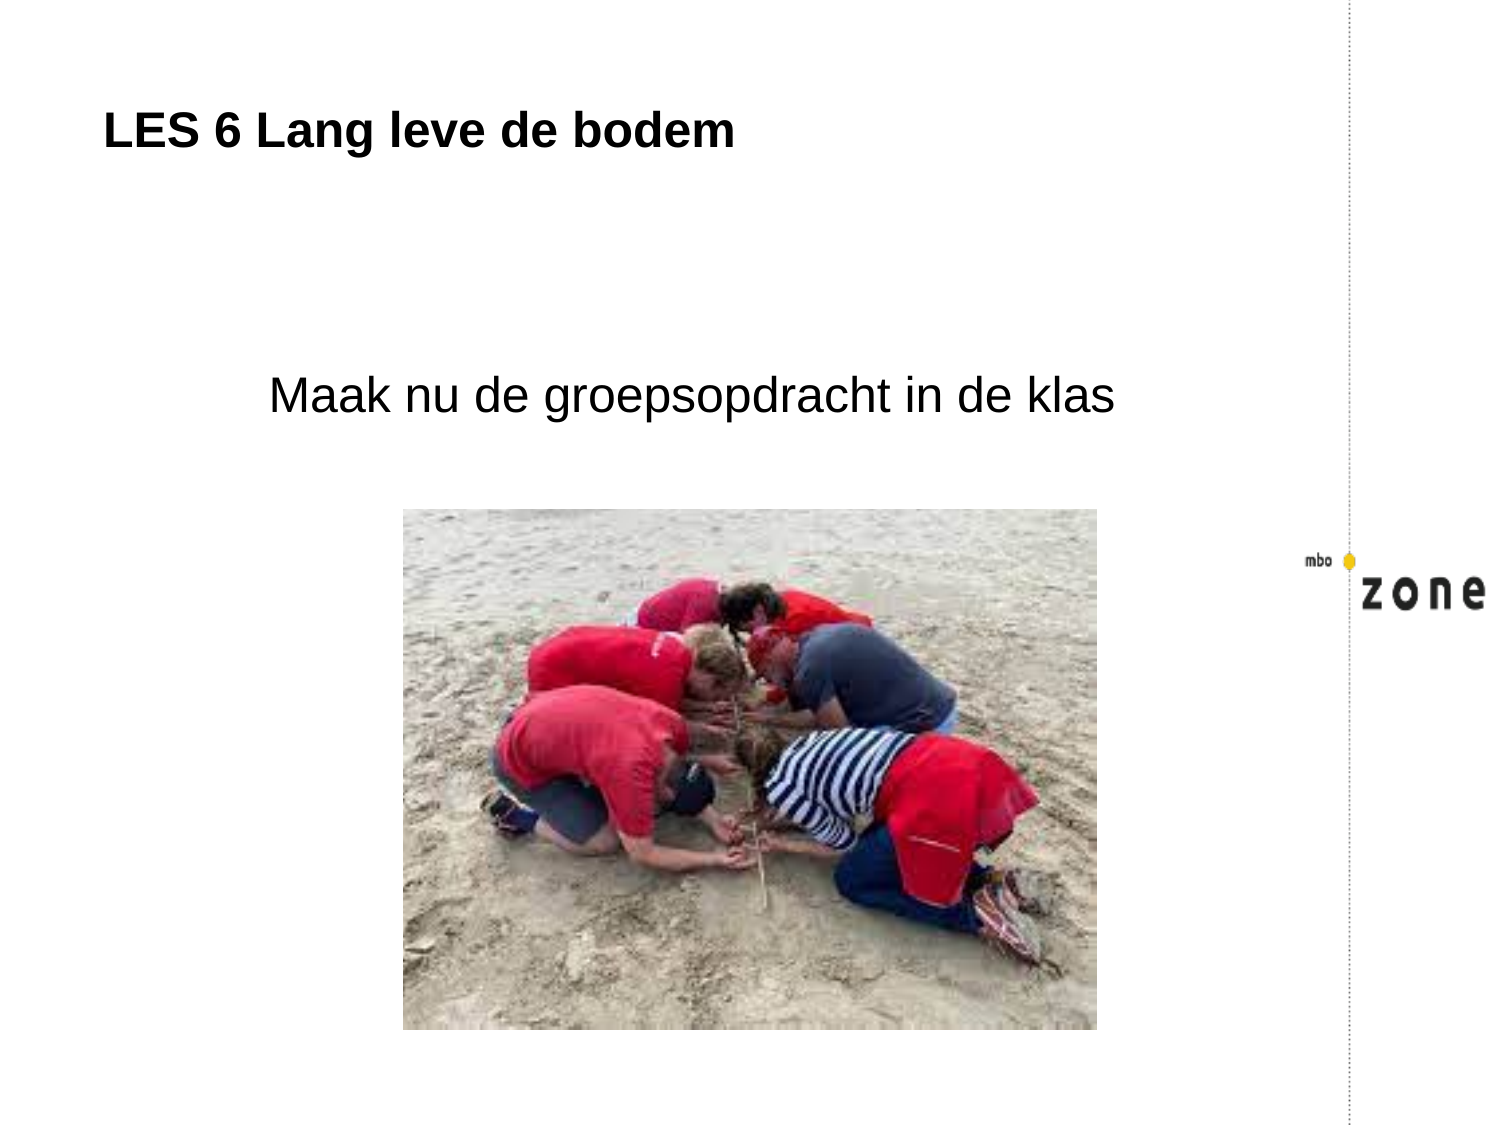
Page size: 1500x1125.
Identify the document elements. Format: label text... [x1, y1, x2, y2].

text_box Maak nu de groepsopdracht in de klas [253, 354, 1388, 430]
picture [402, 509, 1097, 1030]
text_box LES 6 Lang leve de bodem [88, 89, 1187, 165]
picture [1197, 0, 1500, 1125]
